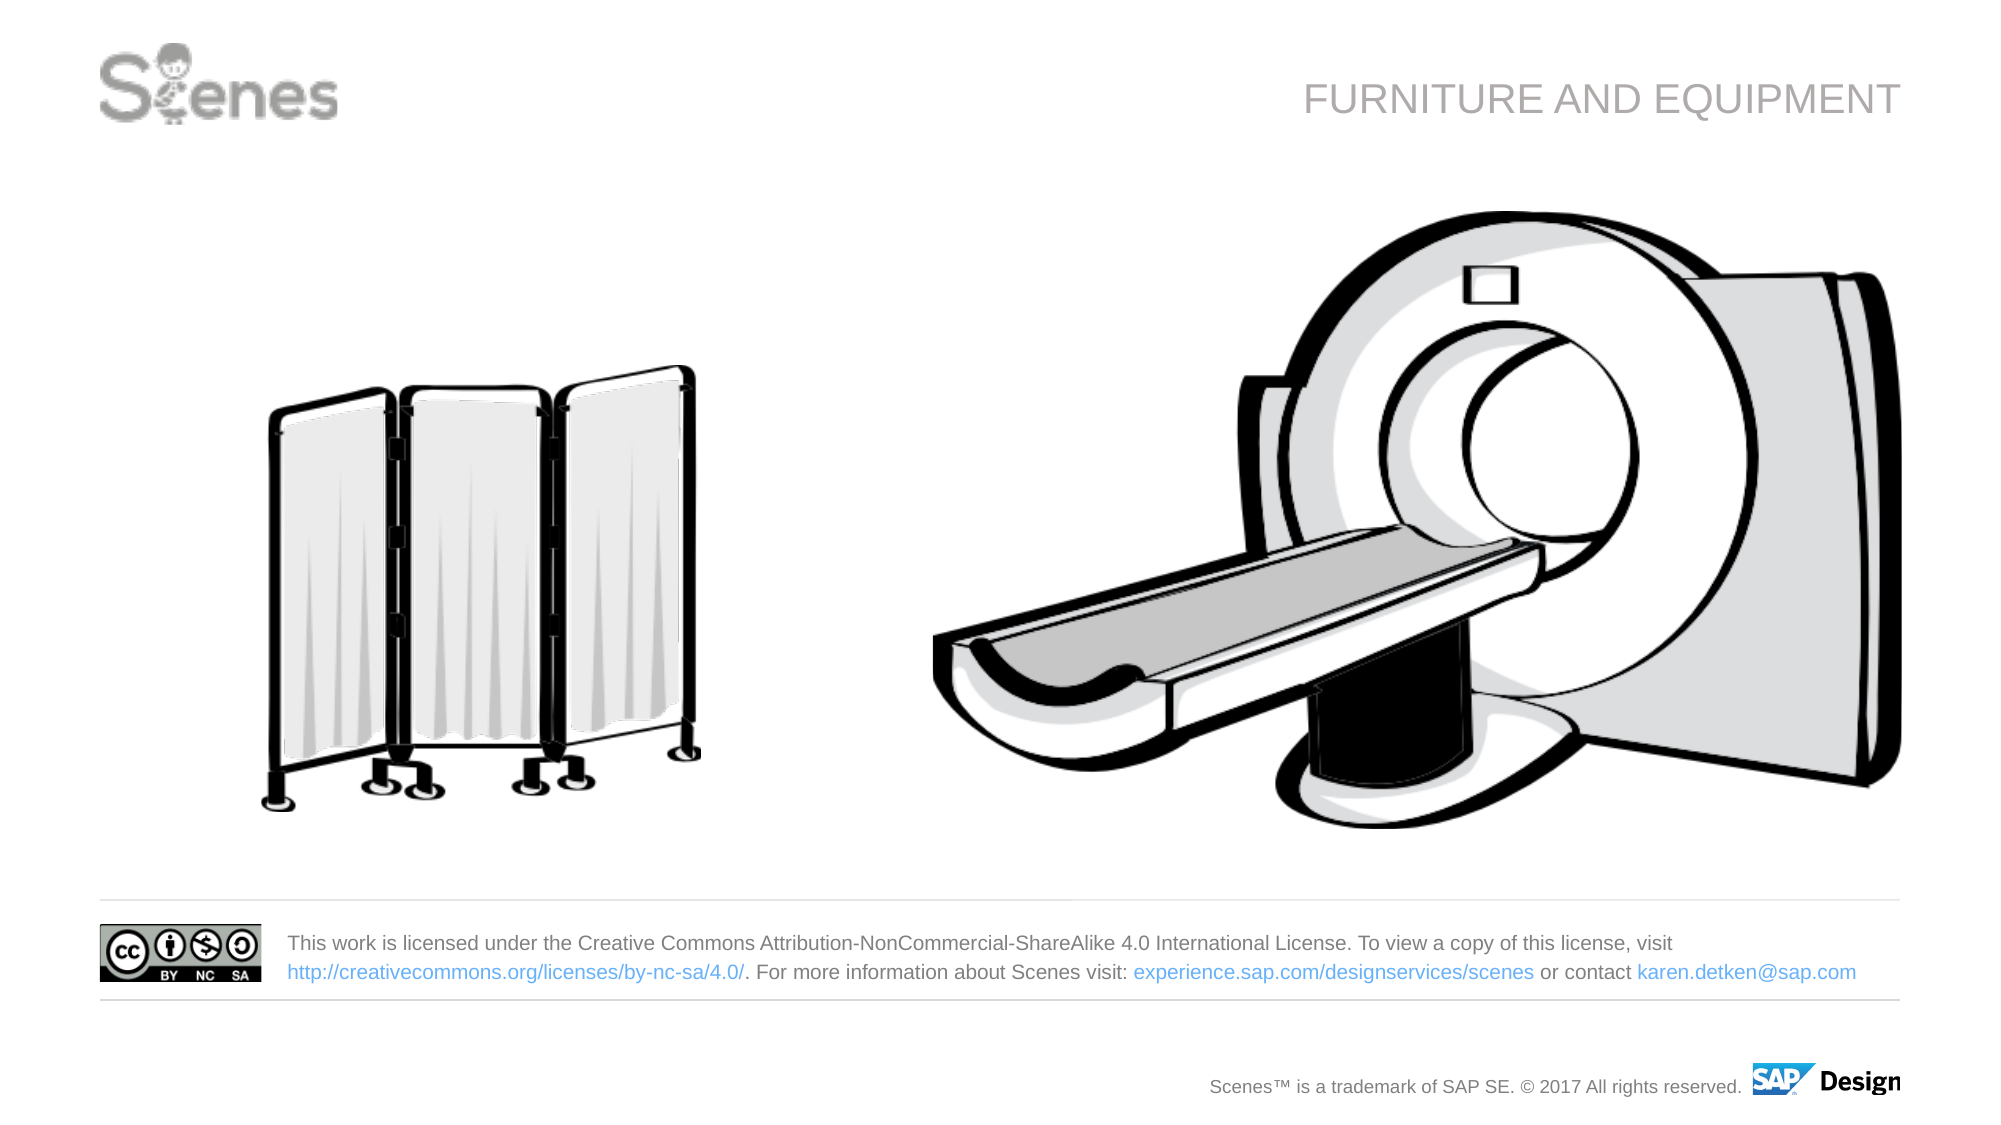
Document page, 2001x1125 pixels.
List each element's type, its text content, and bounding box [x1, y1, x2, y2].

picture [932, 211, 1902, 829]
title FURNITURE AND EQUIPMENT [1001, 77, 1902, 116]
picture [261, 365, 701, 812]
